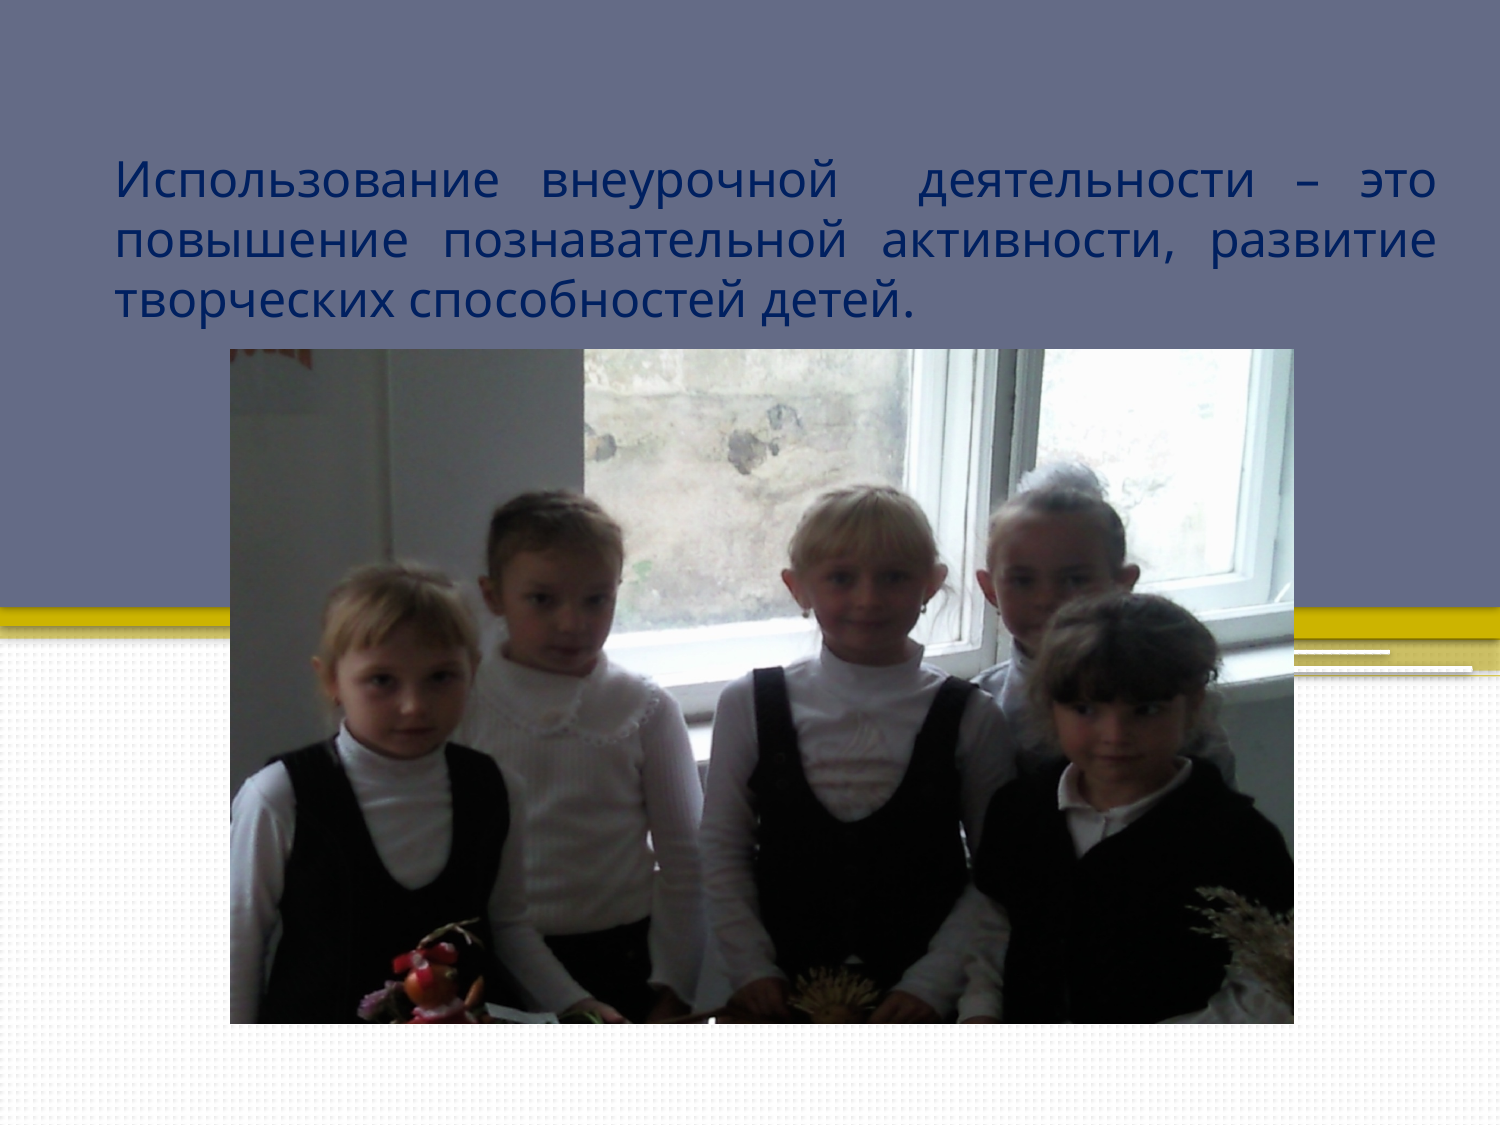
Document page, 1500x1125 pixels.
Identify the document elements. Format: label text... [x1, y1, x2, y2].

subtitle Использование внеурочной деятельности – это повышение познавательной активности, развитие творческих способностей детей. [0, 140, 1454, 411]
picture [229, 349, 1294, 1024]
